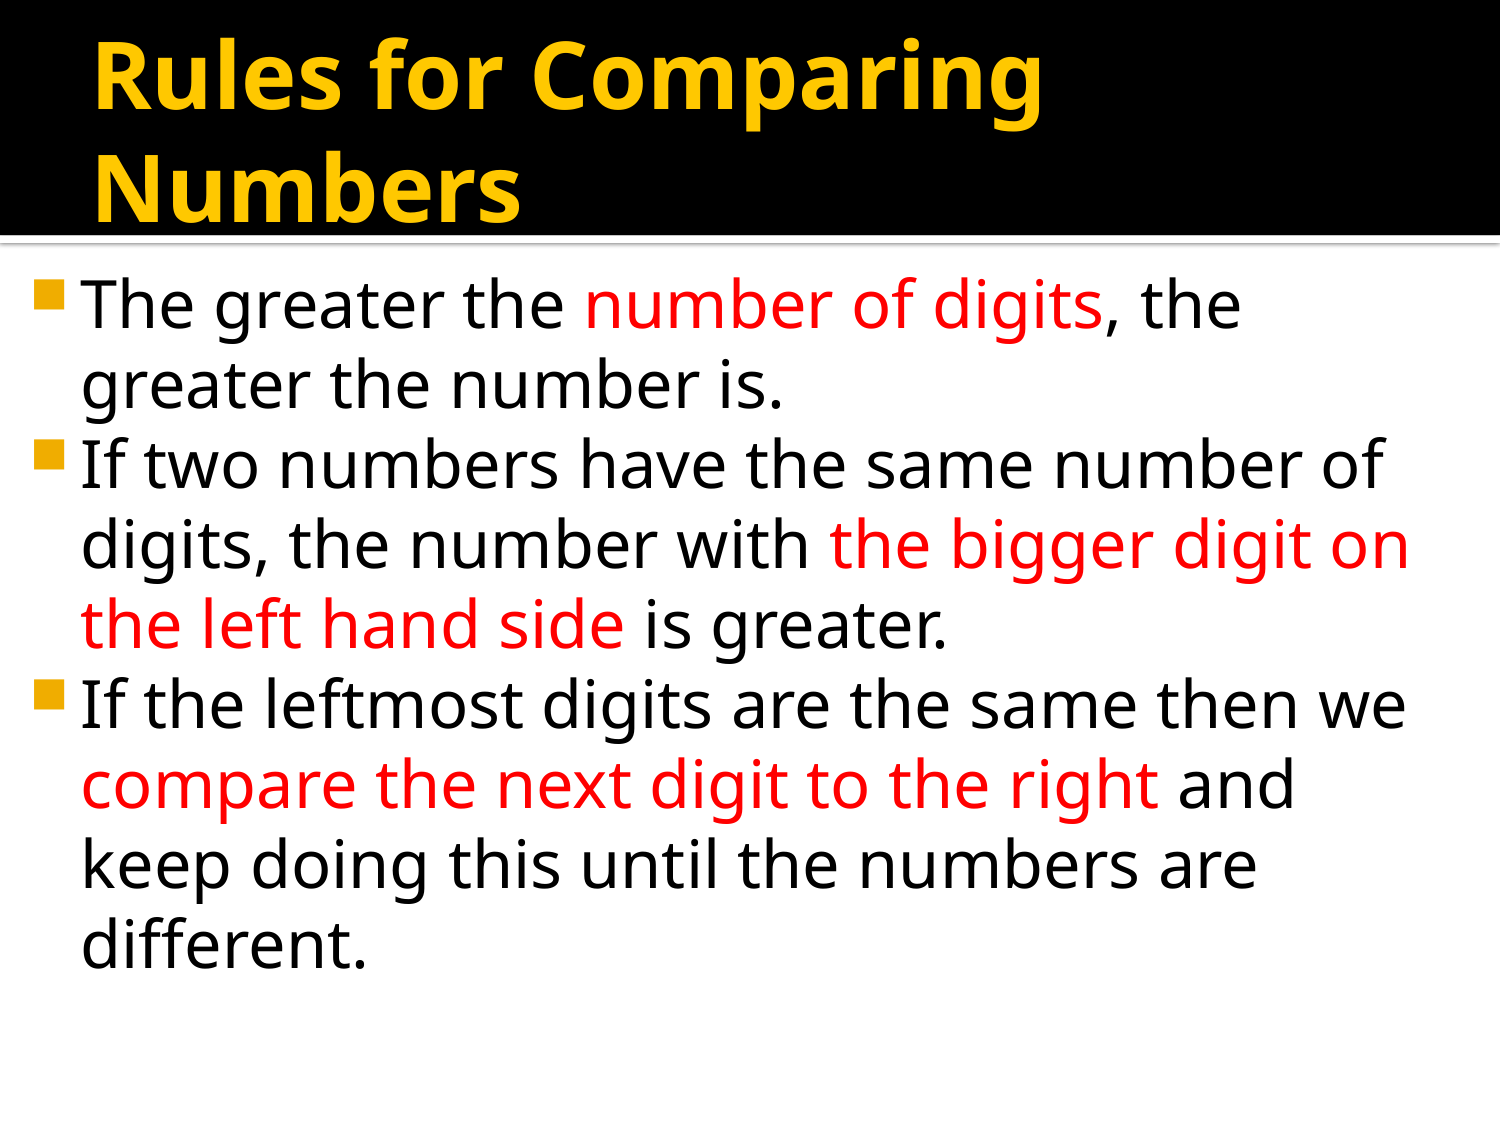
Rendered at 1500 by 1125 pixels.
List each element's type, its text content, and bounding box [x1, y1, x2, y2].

title Rules for Comparing Numbers [75, 25, 1425, 231]
list The greater the number of digits, the greater the number is. If two numbers have the same number of digits, the number with the bigger digit on the left hand side is greater. If the leftmost digits are the same then we compare the next digit to the right and keep doing this until the numbers are different. [0, 246, 1466, 1072]
